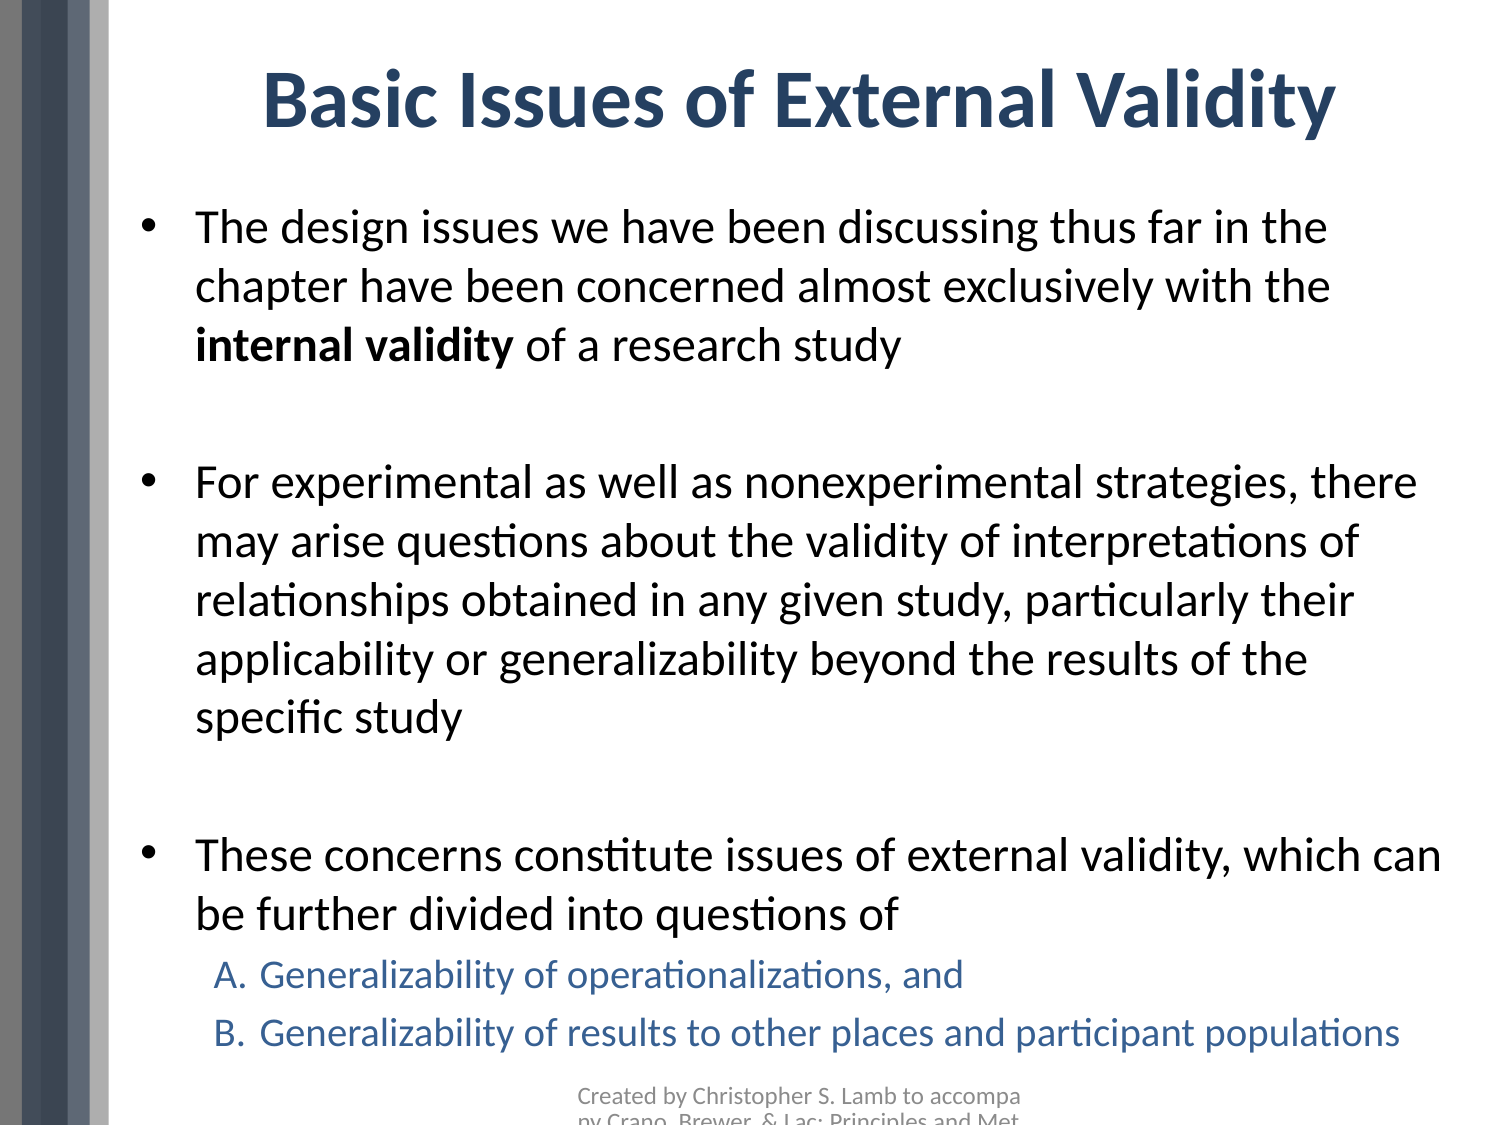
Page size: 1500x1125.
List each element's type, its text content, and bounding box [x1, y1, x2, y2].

list The design issues we have been discussing thus far in the chapter have been concerned almost exclusively with the internal validity of a research study For experimental as well as nonexperimental strategies, there may arise questions about the validity of interpretations of relationships obtained in any given study, particularly their applicability or generalizability beyond the results of the specific study These concerns constitute issues of external validity, which can be further divided into questions of Generalizability of operationalizations, and Generalizability of results to other places and participant populations [125, 187, 1475, 1063]
title Basic Issues of External Validity [125, 0, 1475, 187]
footer Created by Christopher S. Lamb to accompany Crano, Brewer, & Lac: Principles and Methods of Social Research, 3rd Edition, 2015, Routledge/Taylor & Francis [562, 1065, 1038, 1125]
